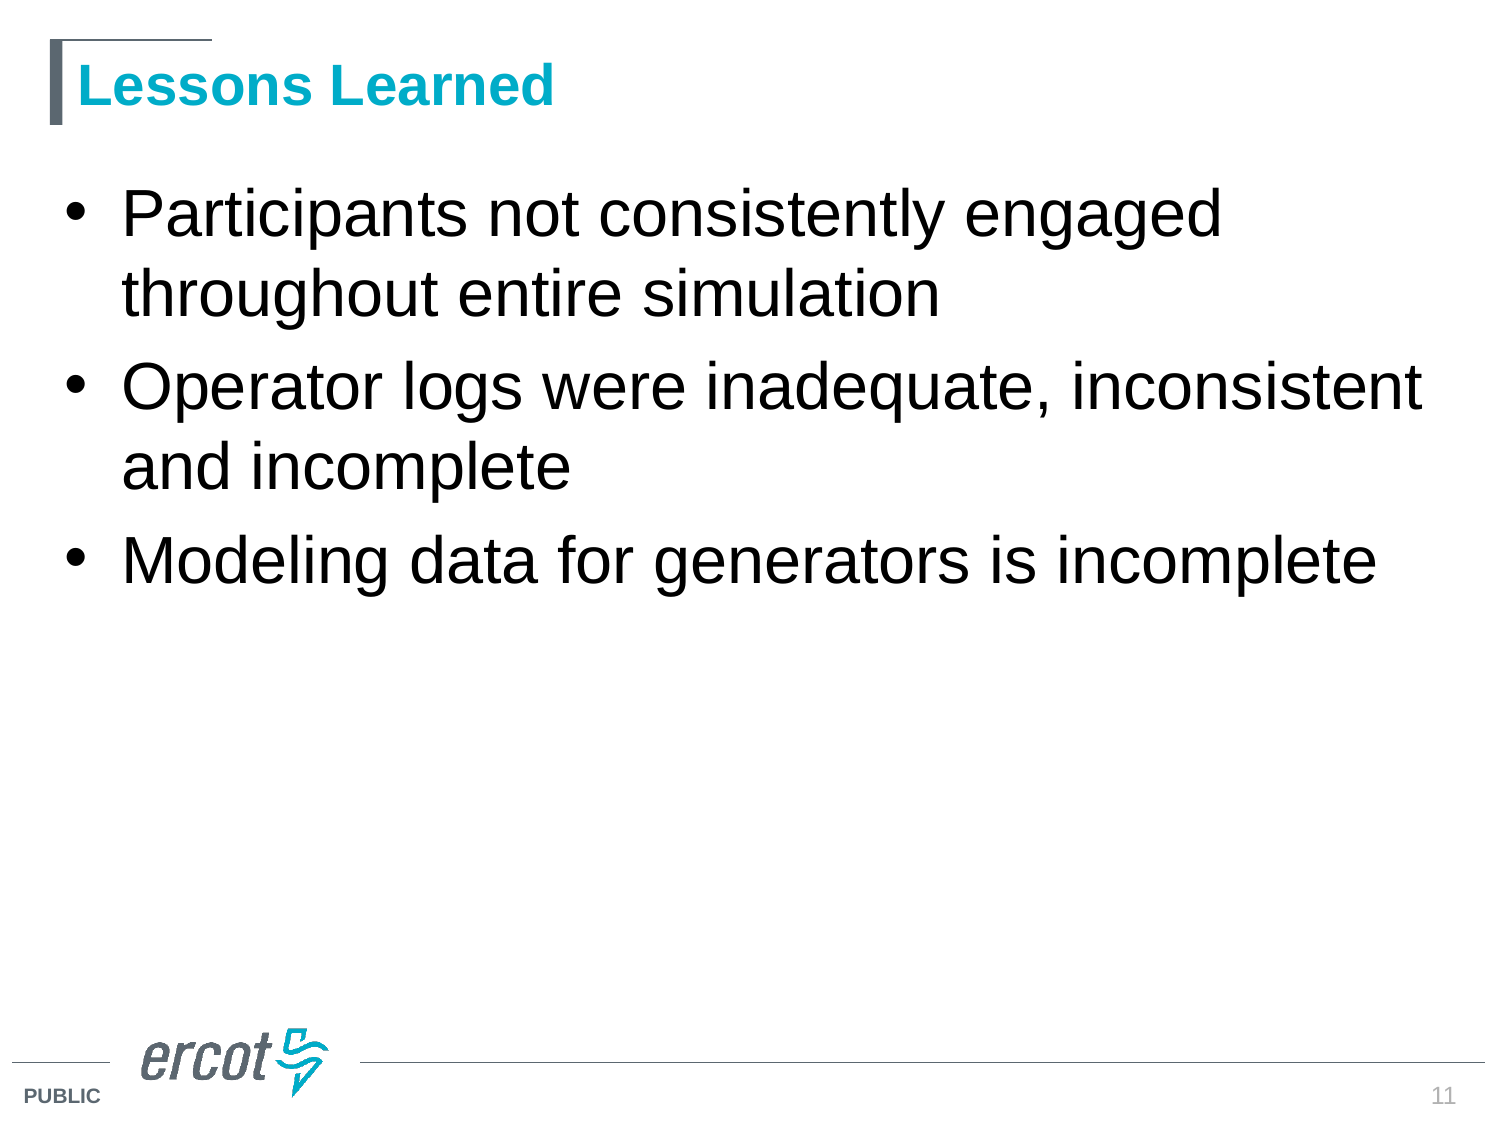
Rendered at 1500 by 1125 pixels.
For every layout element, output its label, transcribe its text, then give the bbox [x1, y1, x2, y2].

picture [137, 1024, 332, 1100]
list Participants not consistently engaged throughout entire simulation Operator logs were inadequate, inconsistent and incomplete Modeling data for generators is incomplete [50, 162, 1450, 992]
title Lessons Learned [62, 39, 1450, 125]
slide_number 11 [1400, 1076, 1488, 1113]
